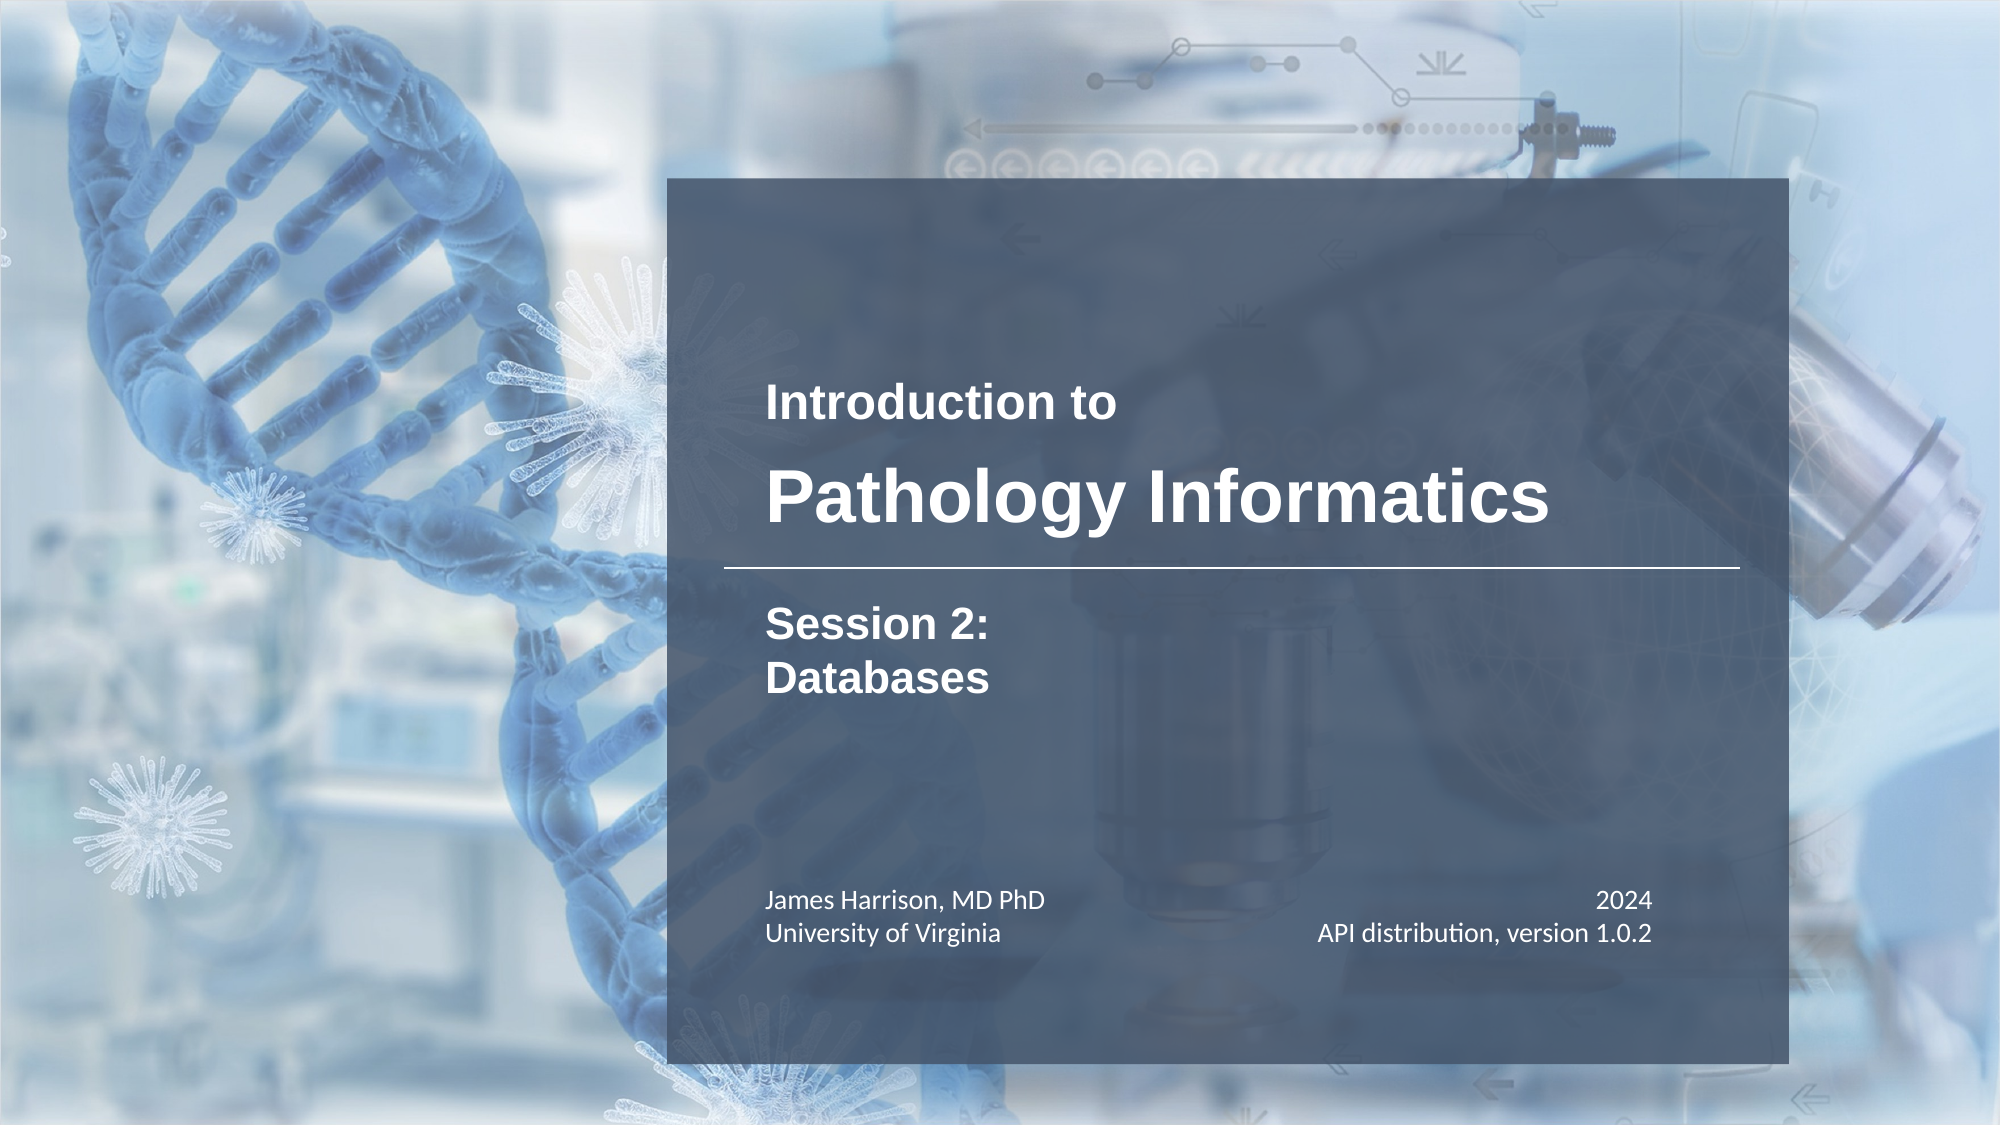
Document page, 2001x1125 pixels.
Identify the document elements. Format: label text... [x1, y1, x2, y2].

subtitle Session 2: Databases [751, 587, 1667, 764]
picture [0, 0, 2000, 1125]
list James Harrison, MD PhD University of Virginia [751, 874, 1266, 965]
list 2024 API distribution, version 1.0.2 [1302, 874, 1667, 1001]
title Introduction to Pathology Informatics [751, 244, 1667, 545]
